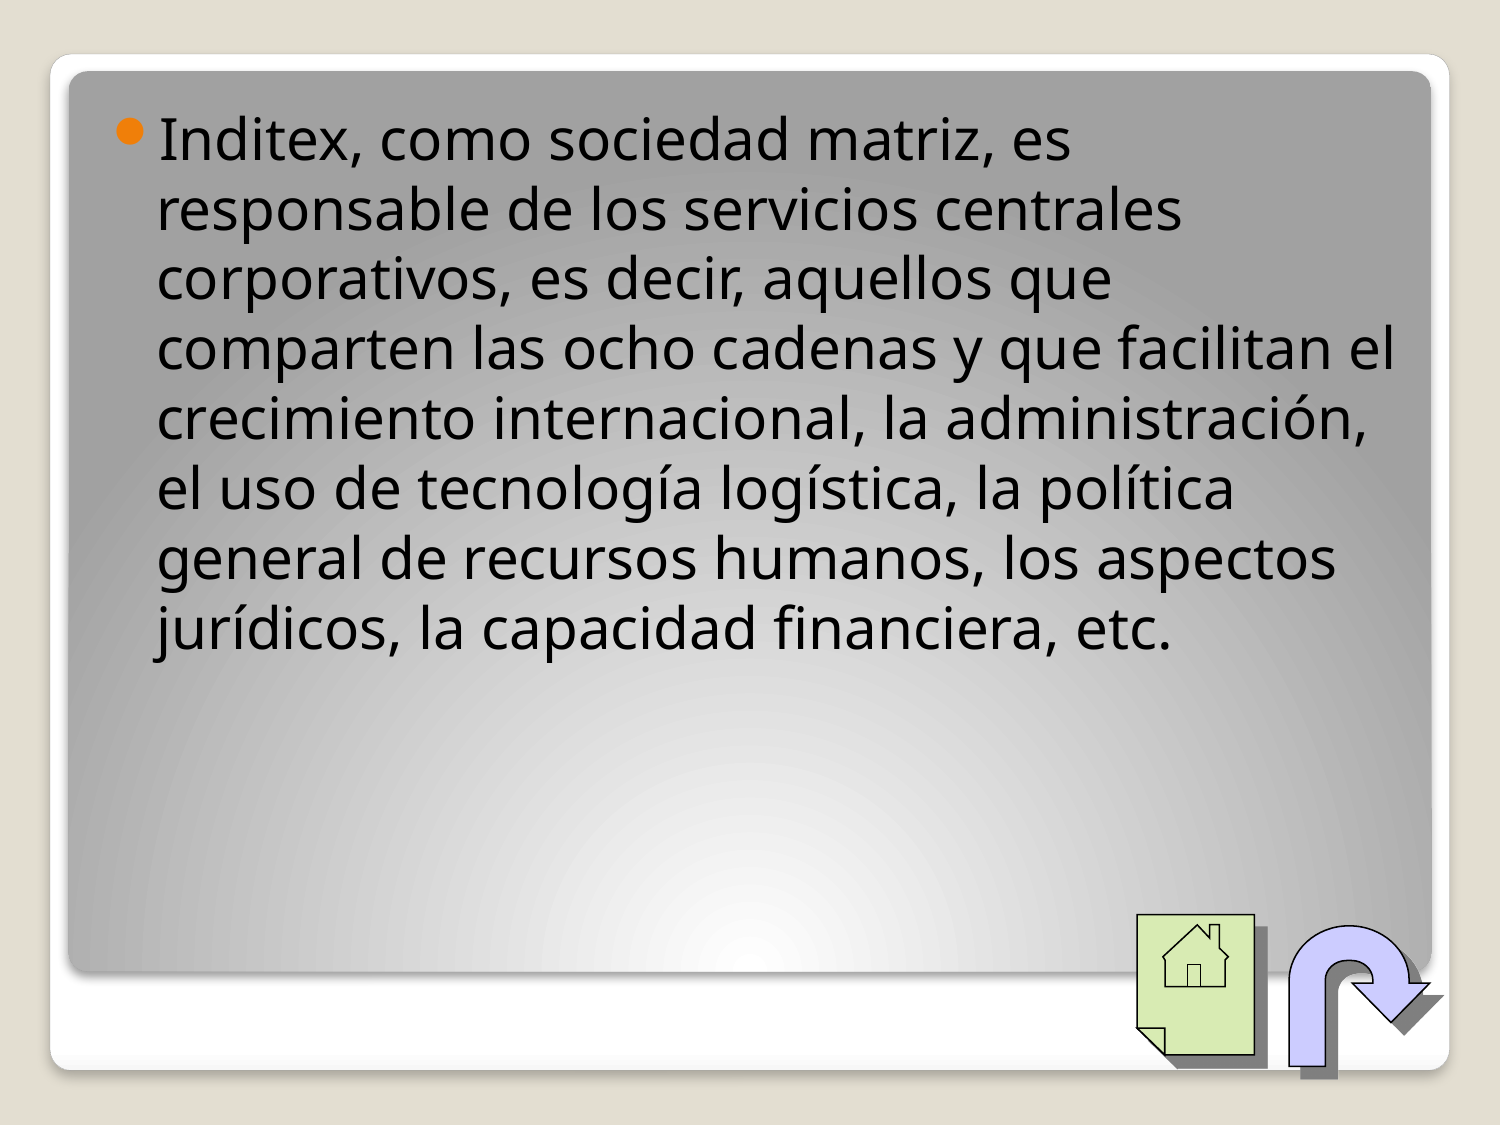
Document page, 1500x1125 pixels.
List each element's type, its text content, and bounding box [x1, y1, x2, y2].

text_box [1137, 914, 1255, 1055]
list Inditex, como sociedad matriz, es responsable de los servicios centrales corporativos, es decir, aquellos que comparten las ocho cadenas y que facilitan el crecimiento internacional, la administración, el uso de tecnología logística, la política general de recursos humanos, los aspectos jurídicos, la capacidad financiera, etc. [82, 86, 1425, 1008]
text_box [1289, 925, 1430, 1067]
